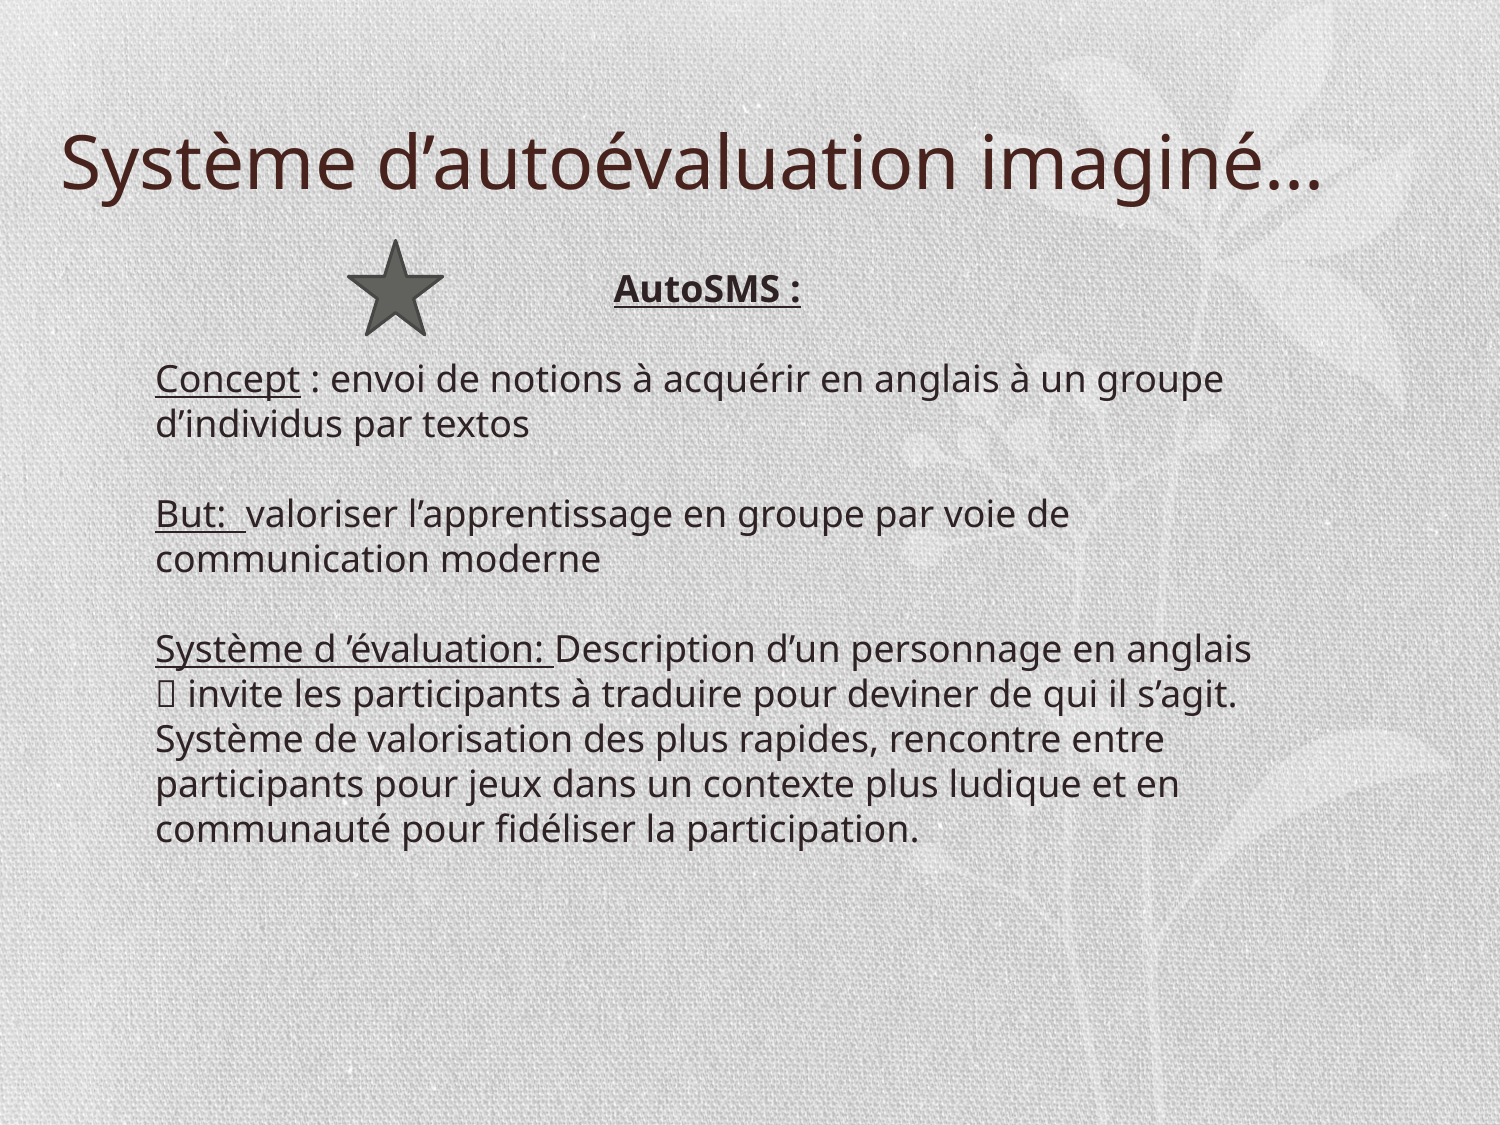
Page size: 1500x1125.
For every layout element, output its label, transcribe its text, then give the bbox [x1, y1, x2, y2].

text_box AutoSMS : Concept : envoi de notions à acquérir en anglais à un groupe d’individus par textos But: valoriser l’apprentissage en groupe par voie de communication moderne Système d ’évaluation: Description d’un personnage en anglais  invite les participants à traduire pour deviner de qui il s’agit. Système de valorisation des plus rapides, rencontre entre participants pour jeux dans un contexte plus ludique et en communauté pour fidéliser la participation. [140, 257, 1275, 858]
text_box [388, 238, 403, 257]
title Système d’autoévaluation imaginé... [45, 37, 1455, 213]
